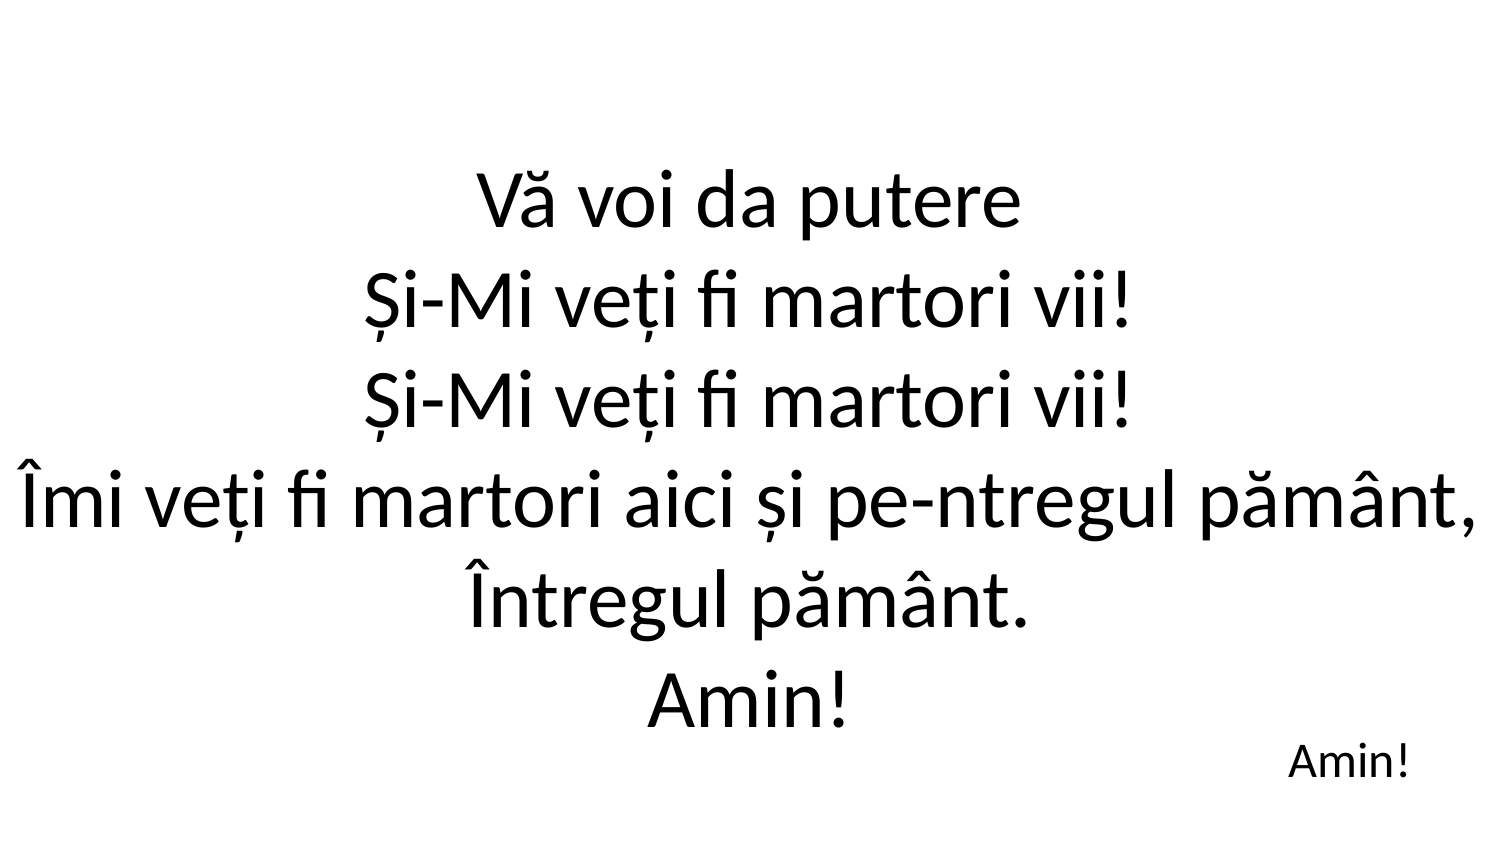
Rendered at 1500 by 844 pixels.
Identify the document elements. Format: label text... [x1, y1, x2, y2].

text_box Amin! [1273, 674, 1427, 795]
text_box Vă voi da putere Și-Mi veți fi martori vii! Și-Mi veți fi martori vii! Îmi veți fi martori aici și pe-ntregul pământ, Întregul pământ. Amin! [4, 92, 1496, 752]
